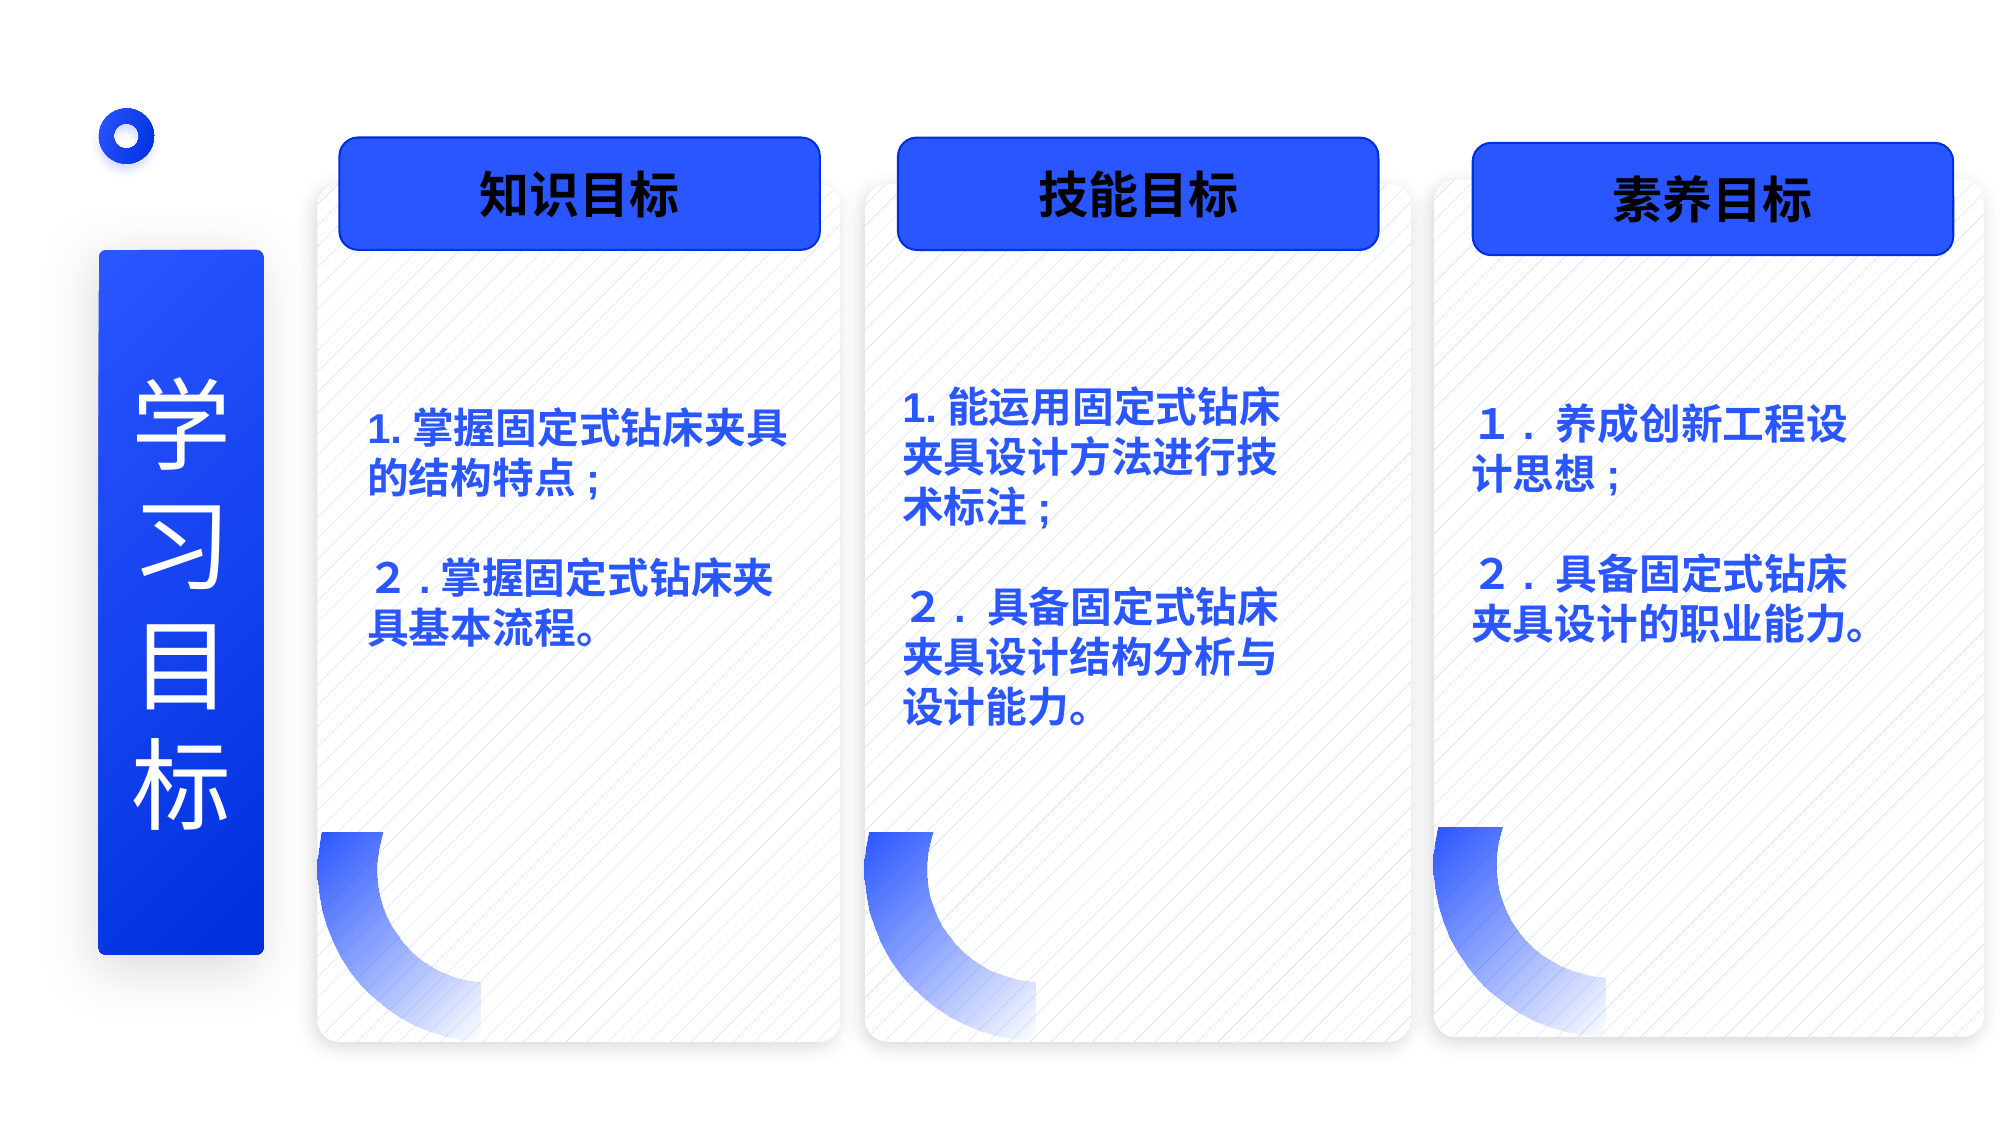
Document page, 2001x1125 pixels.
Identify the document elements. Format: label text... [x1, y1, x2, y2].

text_box 技能目标 [896, 136, 1380, 183]
text_box 素养目标 [1471, 141, 1955, 179]
text_box [97, 107, 156, 165]
text_box 学 习 目 标 [97, 248, 265, 956]
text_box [865, 183, 1412, 1043]
text_box 知识目标 [338, 136, 821, 183]
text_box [1433, 179, 1984, 1038]
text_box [317, 183, 841, 1043]
